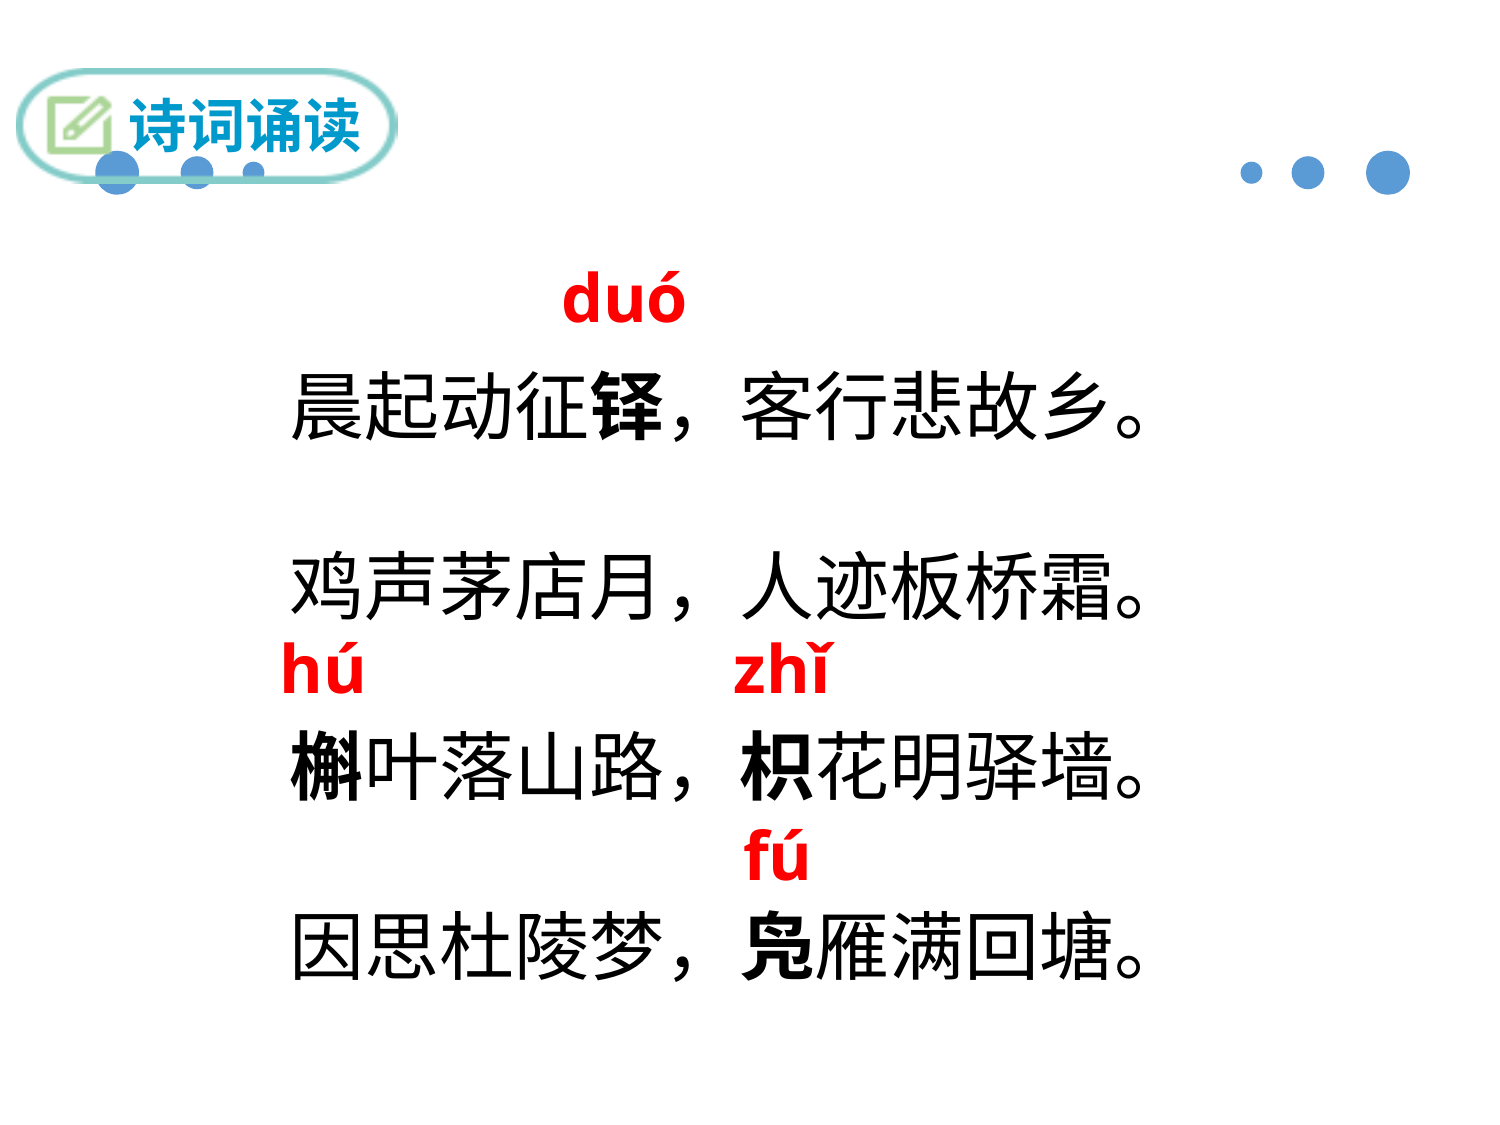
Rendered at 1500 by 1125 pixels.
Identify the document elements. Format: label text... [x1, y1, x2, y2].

text_box zhǐ [719, 619, 846, 714]
text_box hú [264, 619, 382, 714]
text_box 晨起动征铎，客行悲故乡。 鸡声茅店月，人迹板桥霜。 槲叶落山路，枳花明驿墙。 因思杜陵梦，凫雁满回塘。 [274, 262, 1226, 997]
text_box fú [728, 806, 828, 902]
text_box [16, 68, 398, 184]
text_box duó [546, 248, 703, 344]
